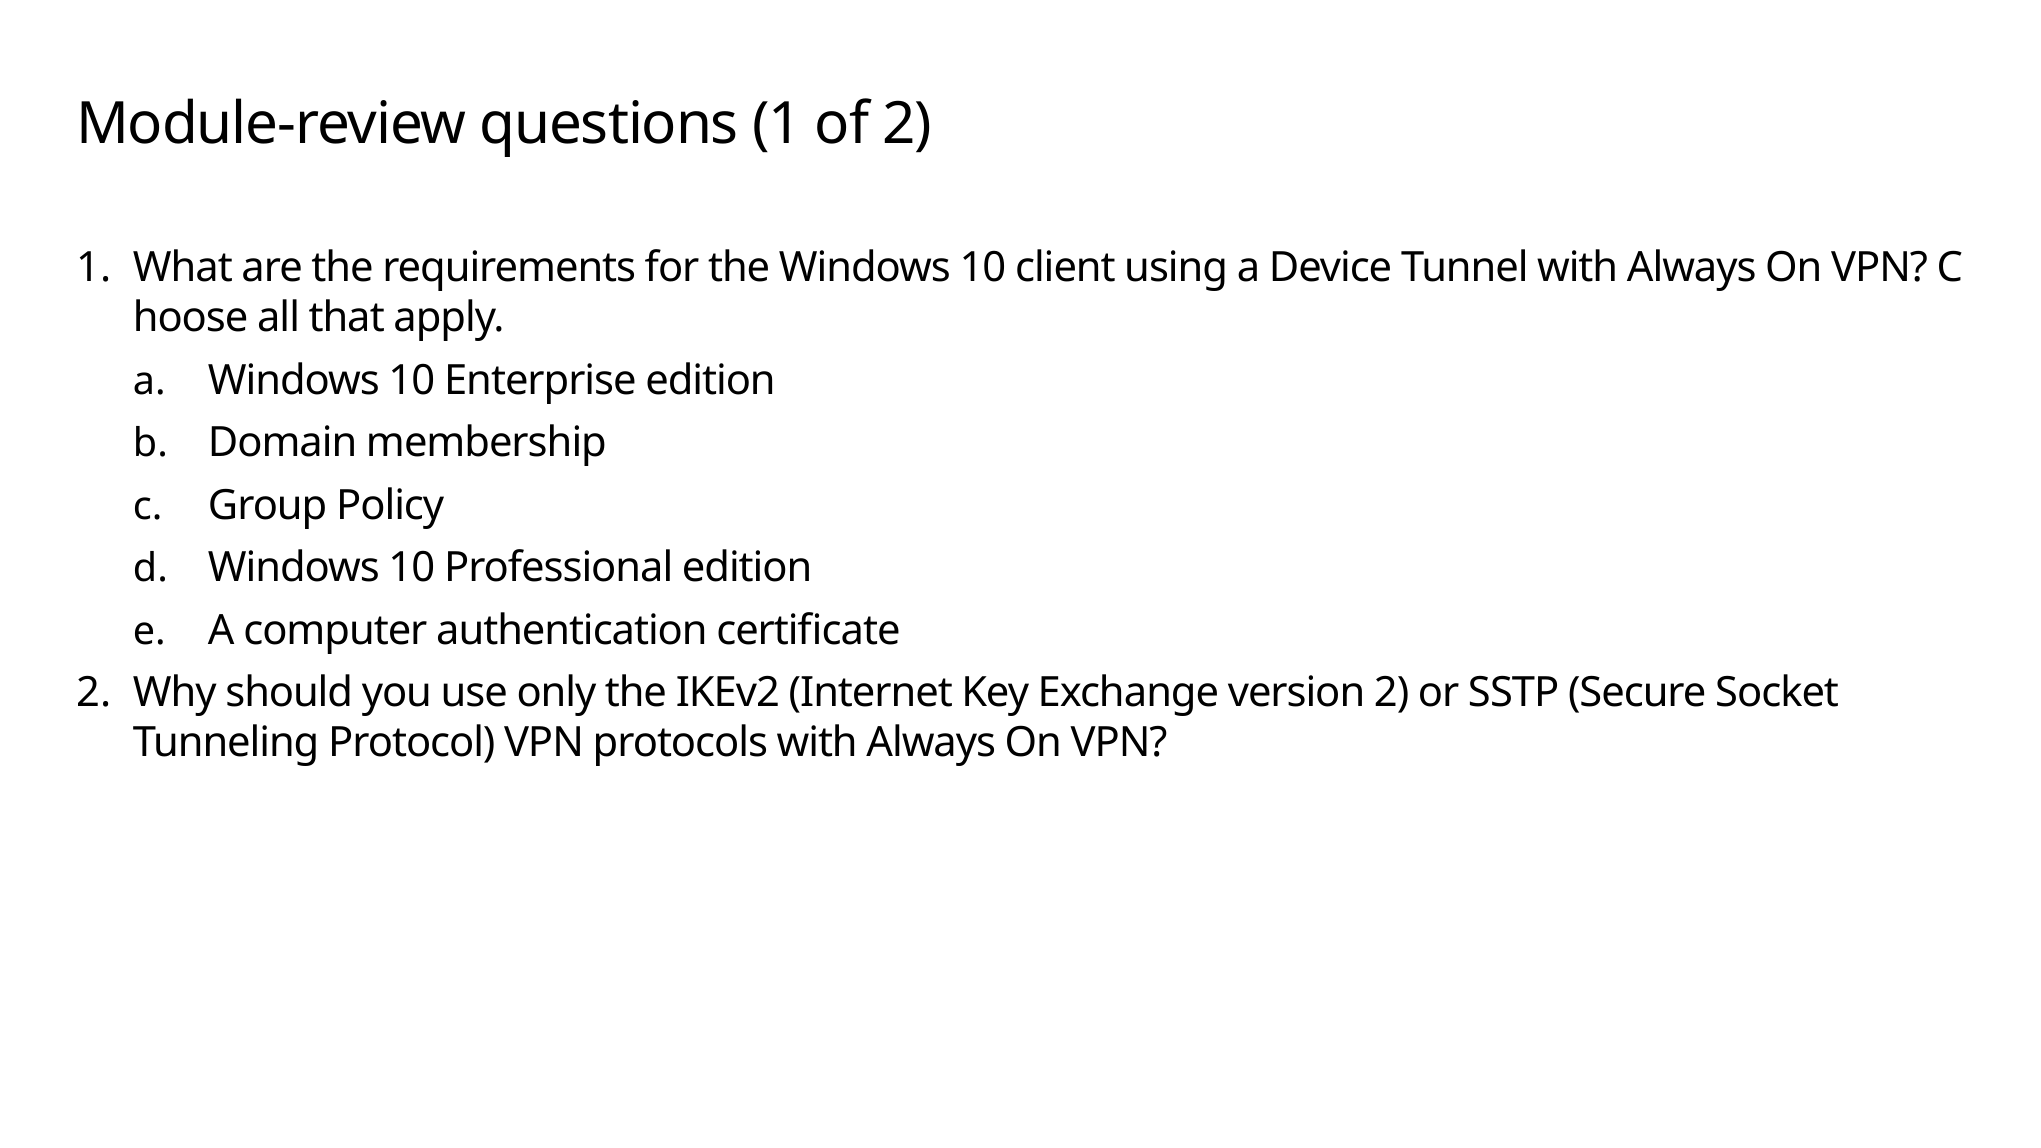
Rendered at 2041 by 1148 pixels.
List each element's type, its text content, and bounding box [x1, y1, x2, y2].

list What are the requirements for the Windows 10 client using a Device Tunnel with Always On VPN? Choose all that apply. Windows 10 Enterprise edition Domain membership Group Policy Windows 10 Professional edition A computer authentication certificate Why should you use only the IKEv2 (Internet Key Exchange version 2) or SSTP (Secure Socket Tunneling Protocol) VPN protocols with Always On VPN? [76, 240, 1998, 1074]
title Module-review questions (1 of 2) [76, 93, 1968, 161]
